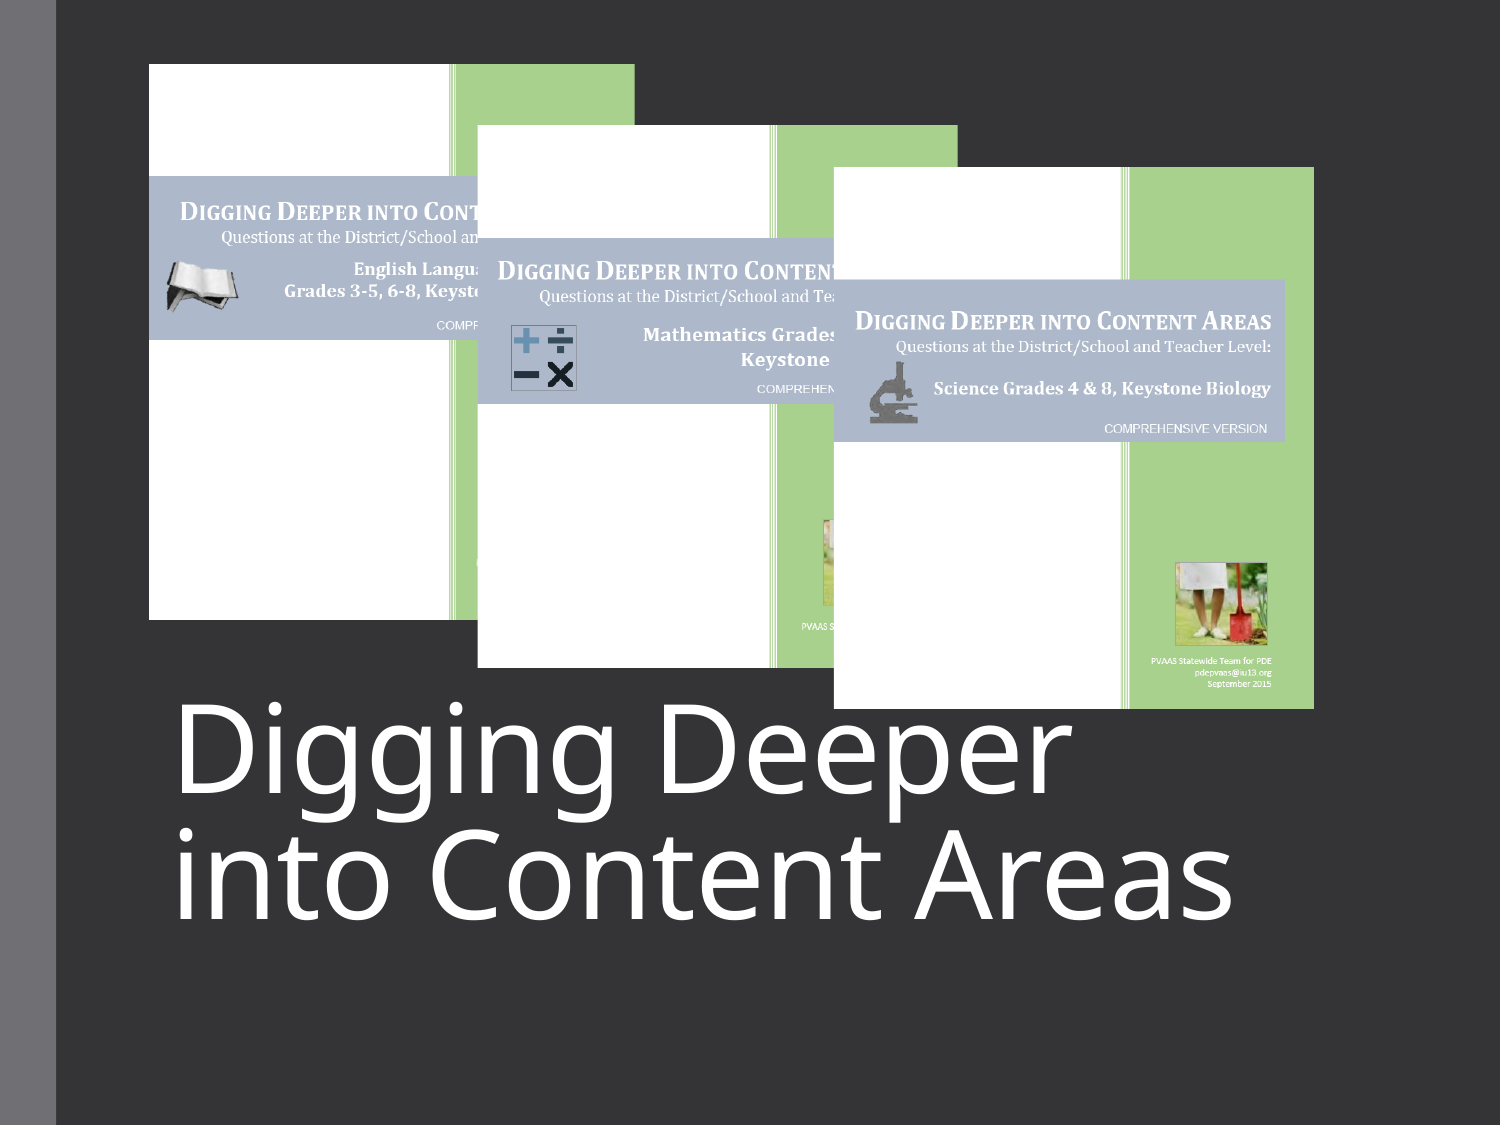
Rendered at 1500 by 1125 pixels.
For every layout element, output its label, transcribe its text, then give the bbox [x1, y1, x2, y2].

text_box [148, 64, 1315, 709]
title Digging Deeper into Content Areas [155, 716, 1314, 953]
